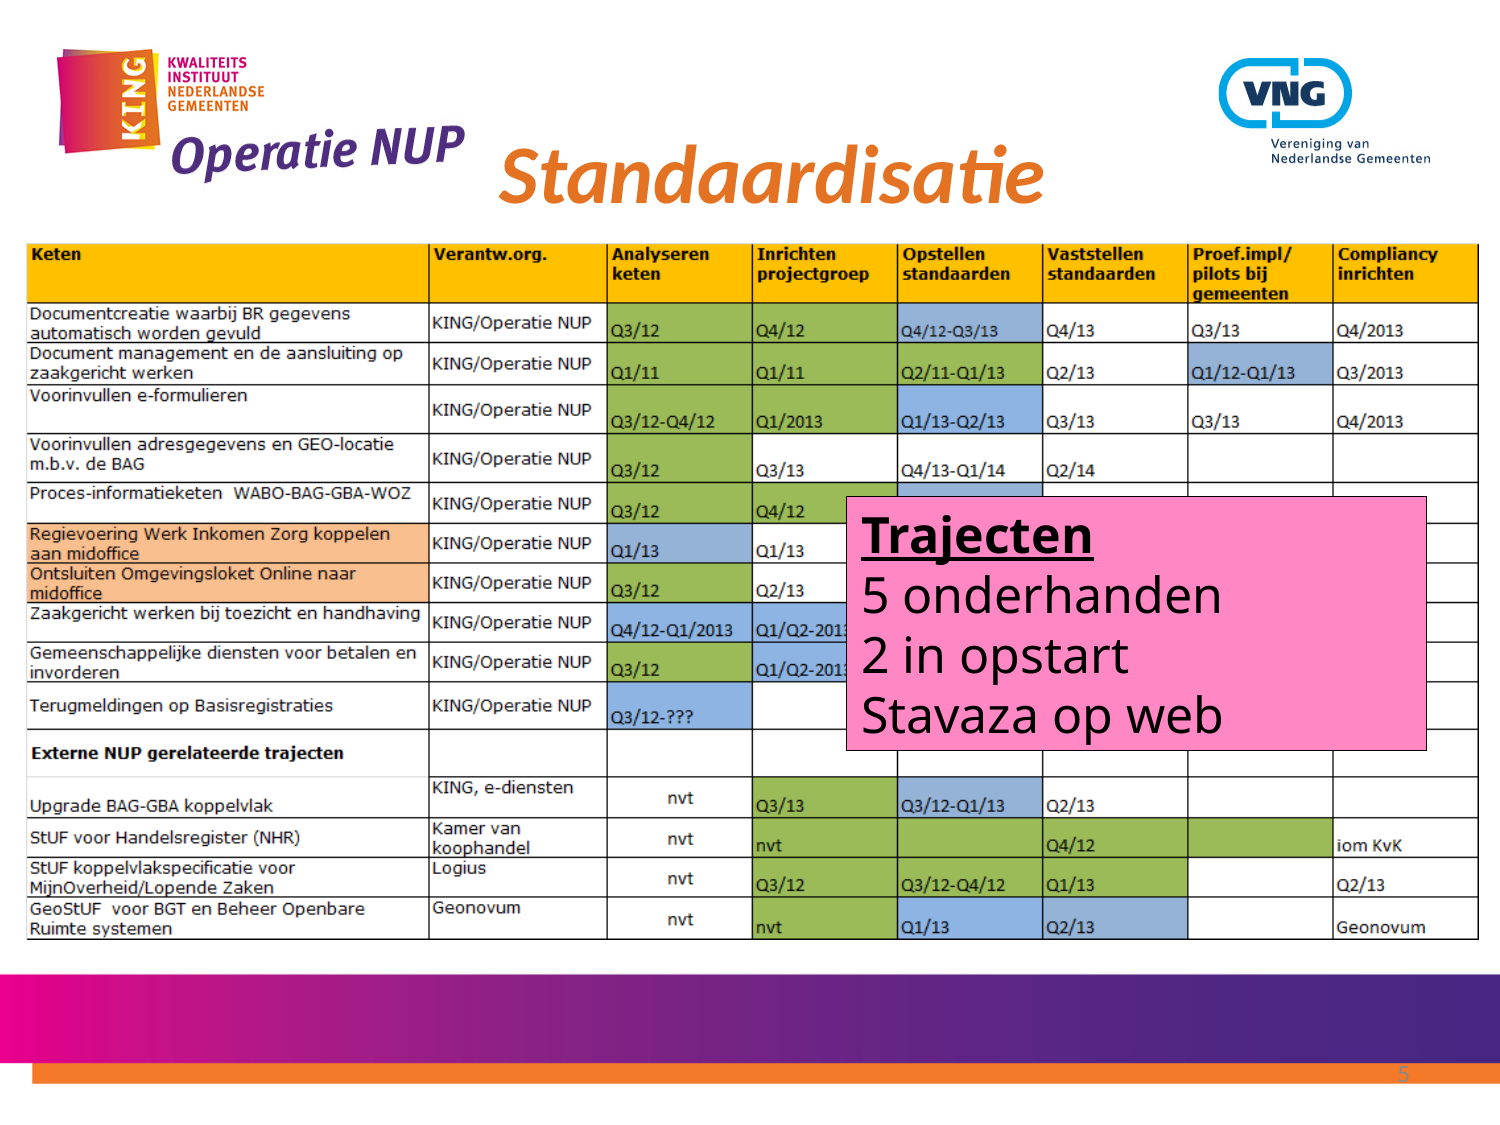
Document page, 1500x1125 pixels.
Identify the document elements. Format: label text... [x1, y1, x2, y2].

picture [0, 0, 1500, 1125]
slide_number 5 [1074, 1042, 1425, 1103]
text_box Standaardisatie [211, 113, 1335, 241]
